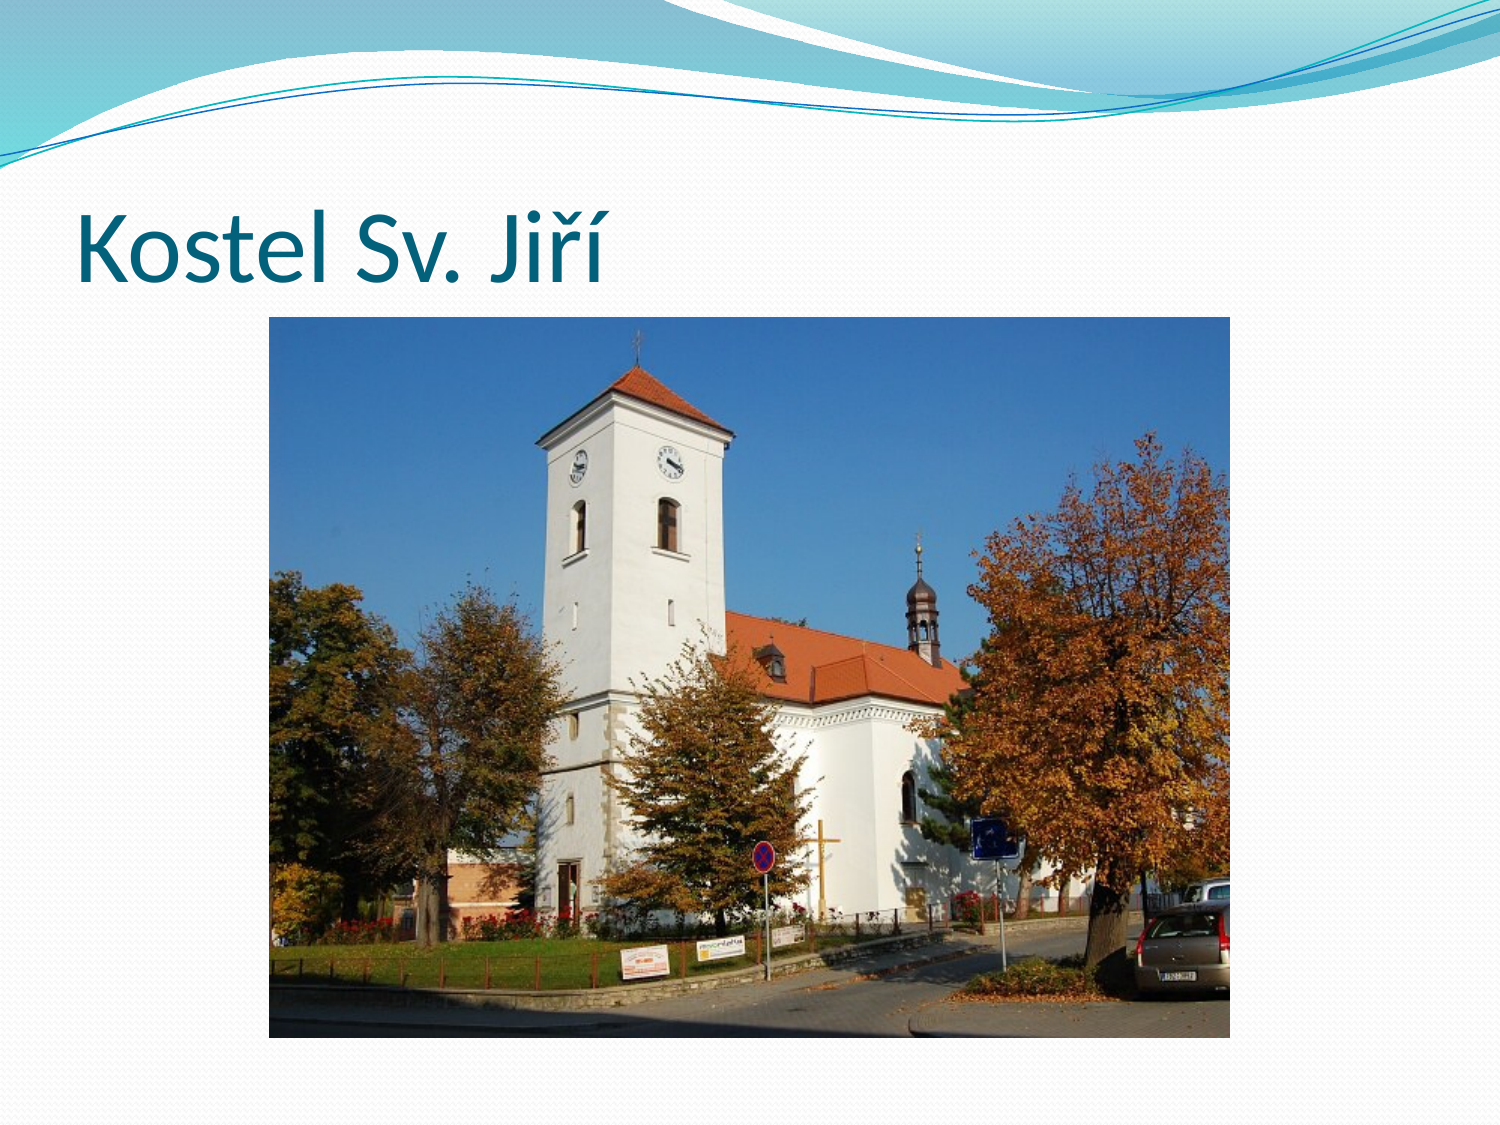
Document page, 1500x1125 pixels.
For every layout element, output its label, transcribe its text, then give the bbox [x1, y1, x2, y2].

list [269, 317, 1231, 1038]
title Kostel Sv. Jiří [75, 115, 1425, 303]
